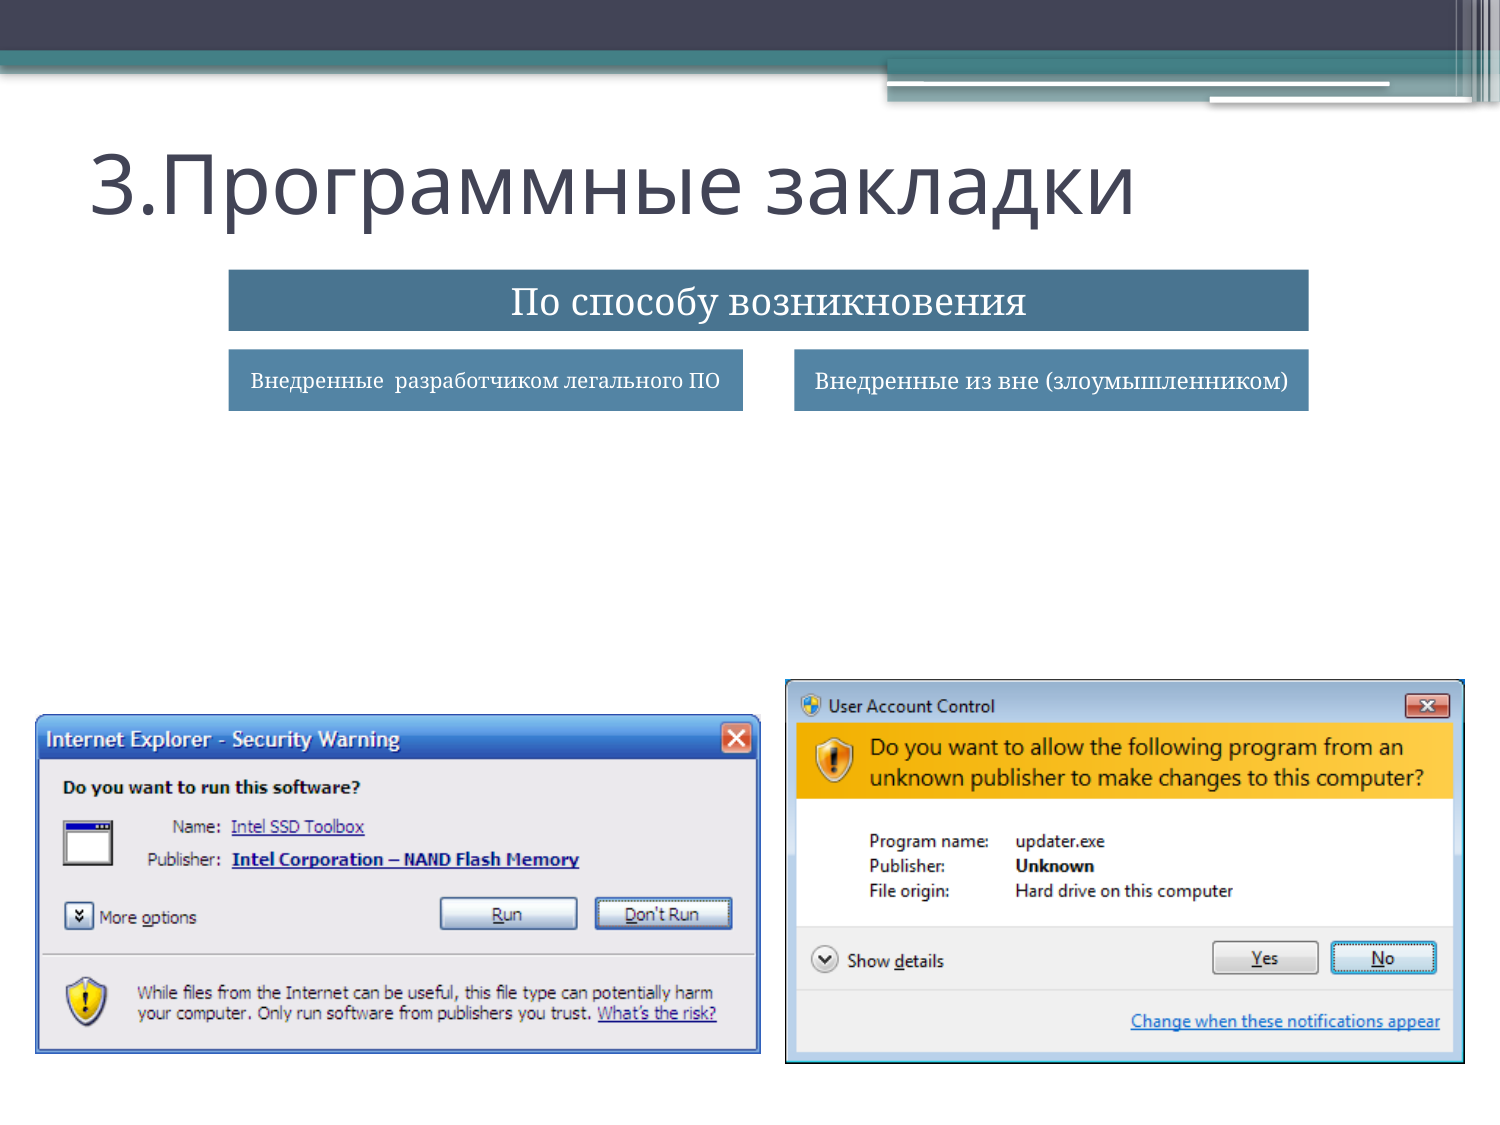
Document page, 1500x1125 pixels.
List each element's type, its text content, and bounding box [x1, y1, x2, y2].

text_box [93, 269, 1444, 651]
picture [784, 679, 1466, 1064]
title 3.Программные закладки [75, 93, 1425, 269]
picture [34, 714, 761, 1055]
